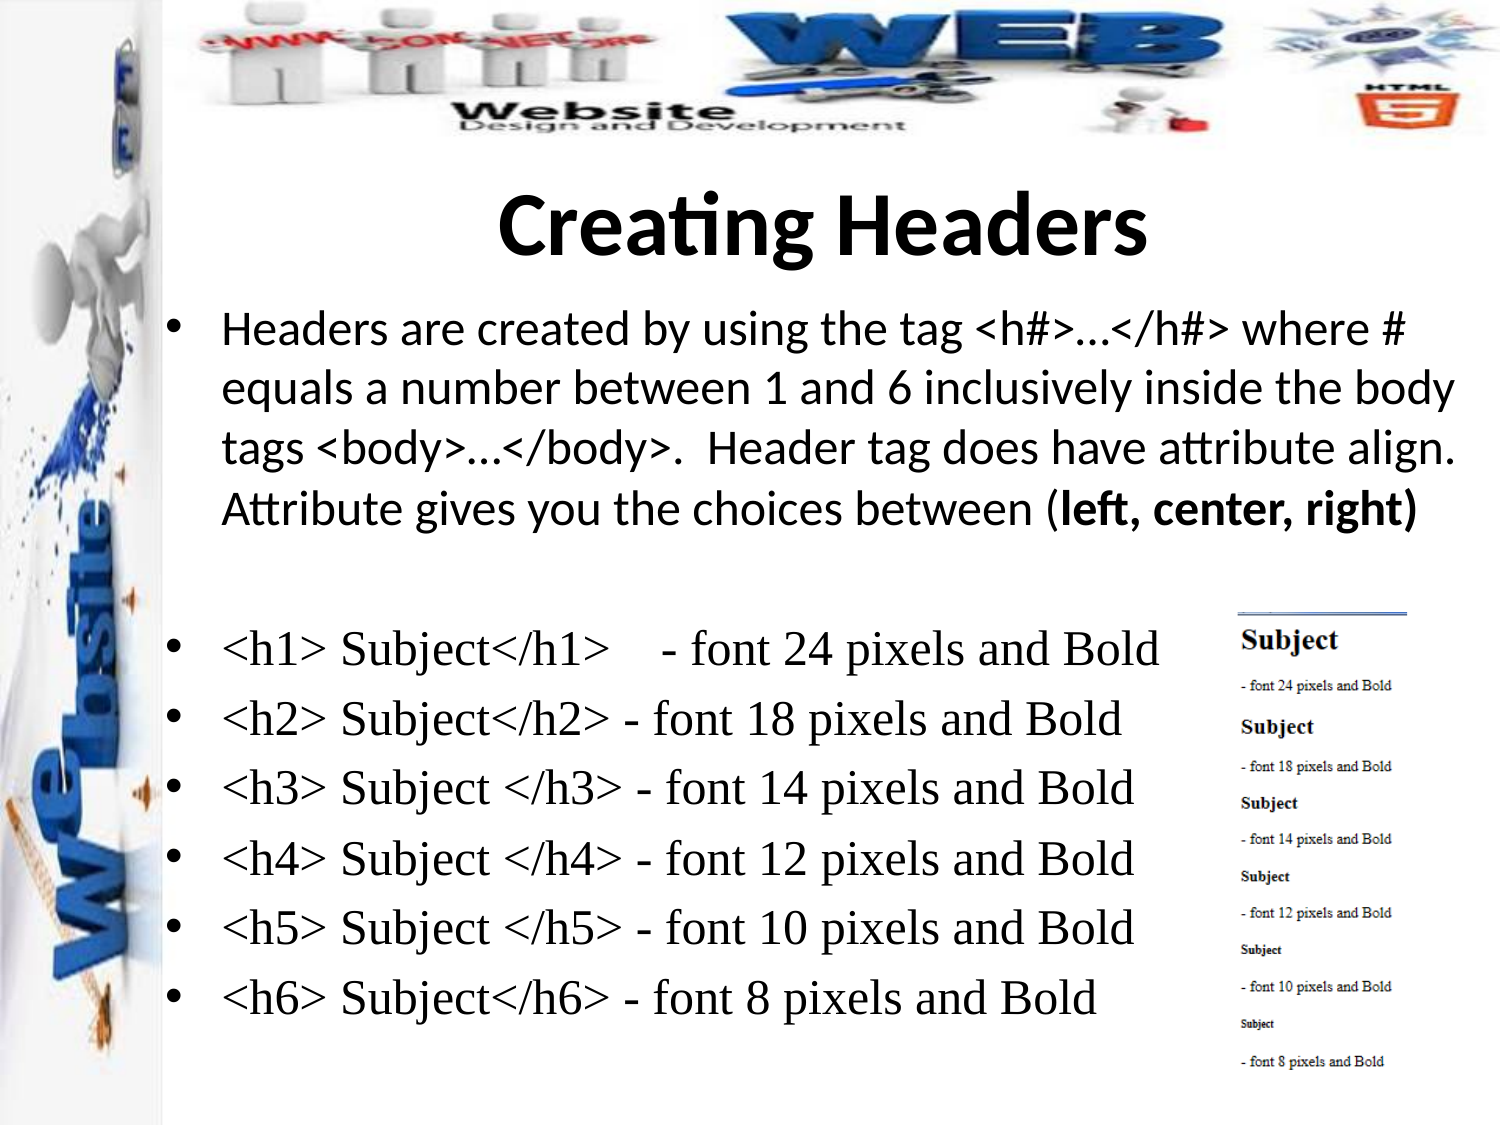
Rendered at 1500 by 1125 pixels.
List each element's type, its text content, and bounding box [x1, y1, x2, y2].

list Headers are created by using the tag <h#>…</h#> where # equals a number between 1 and 6 inclusively inside the body tags <body>…</body>. Header tag does have attribute align. Attribute gives you the choices between (left, center, right) <h1> Subject</h1> - font 24 pixels and Bold <h2> Subject</h2> - font 18 pixels and Bold <h3> Subject </h3> - font 14 pixels and Bold <h4> Subject </h4> - font 12 pixels and Bold <h5> Subject </h5> - font 10 pixels and Bold <h6> Subject</h6> - font 8 pixels and Bold [150, 287, 1500, 1125]
title Creating Headers [148, 125, 1499, 313]
picture [0, 0, 1500, 1125]
picture [1237, 612, 1408, 1078]
